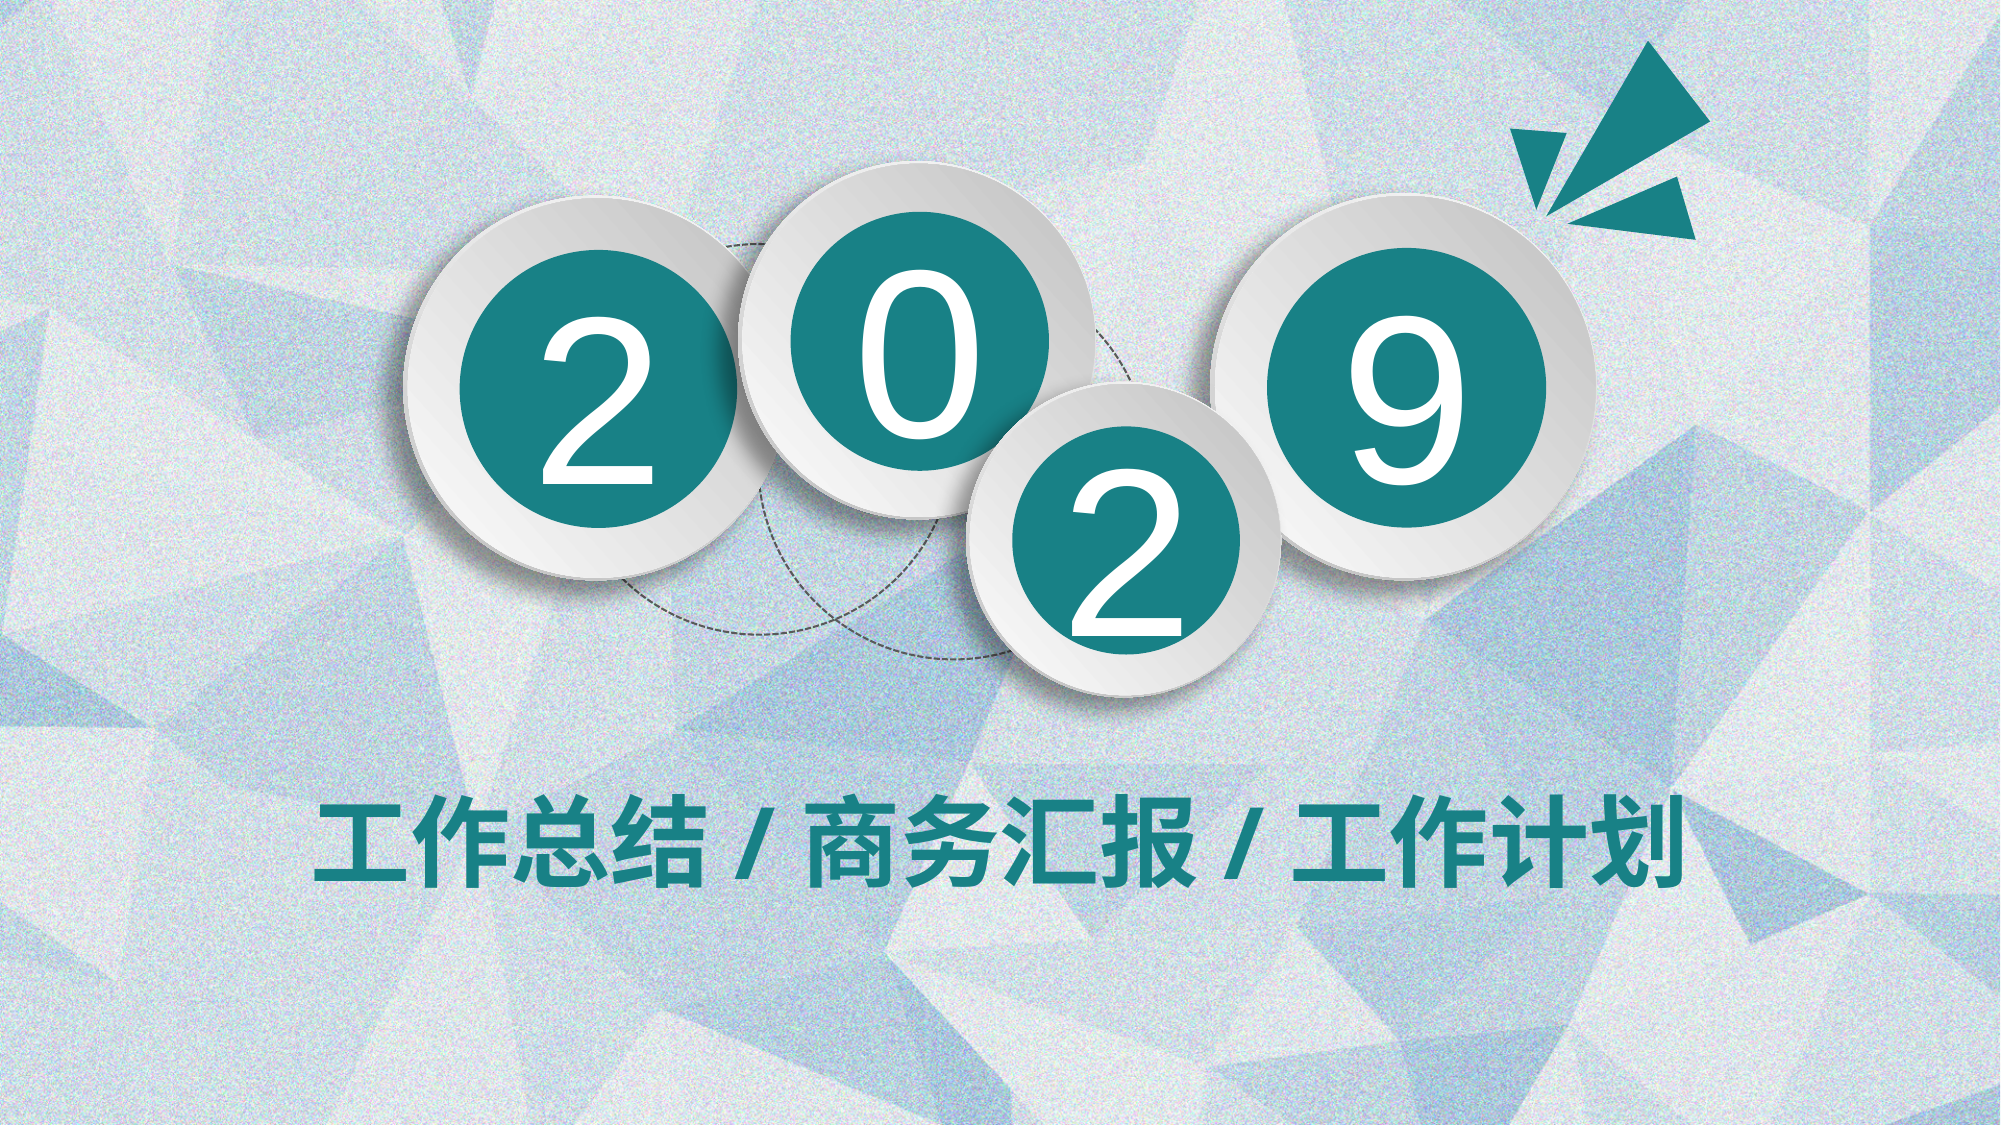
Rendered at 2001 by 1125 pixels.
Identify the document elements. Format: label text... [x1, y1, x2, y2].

text_box [1097, 329, 1131, 379]
picture [0, 0, 2001, 1125]
text_box [835, 548, 966, 661]
text_box 工作总结/商务汇报/工作计划 [296, 772, 1704, 908]
text_box [1508, 127, 1569, 193]
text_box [1210, 193, 1597, 581]
text_box [788, 163, 1095, 517]
text_box [1597, 175, 1698, 242]
text_box 0 [790, 211, 1049, 471]
text_box [788, 161, 1091, 298]
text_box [403, 195, 788, 581]
text_box [1558, 38, 1712, 193]
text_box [966, 381, 1281, 698]
text_box [788, 461, 939, 520]
text_box [646, 513, 923, 636]
